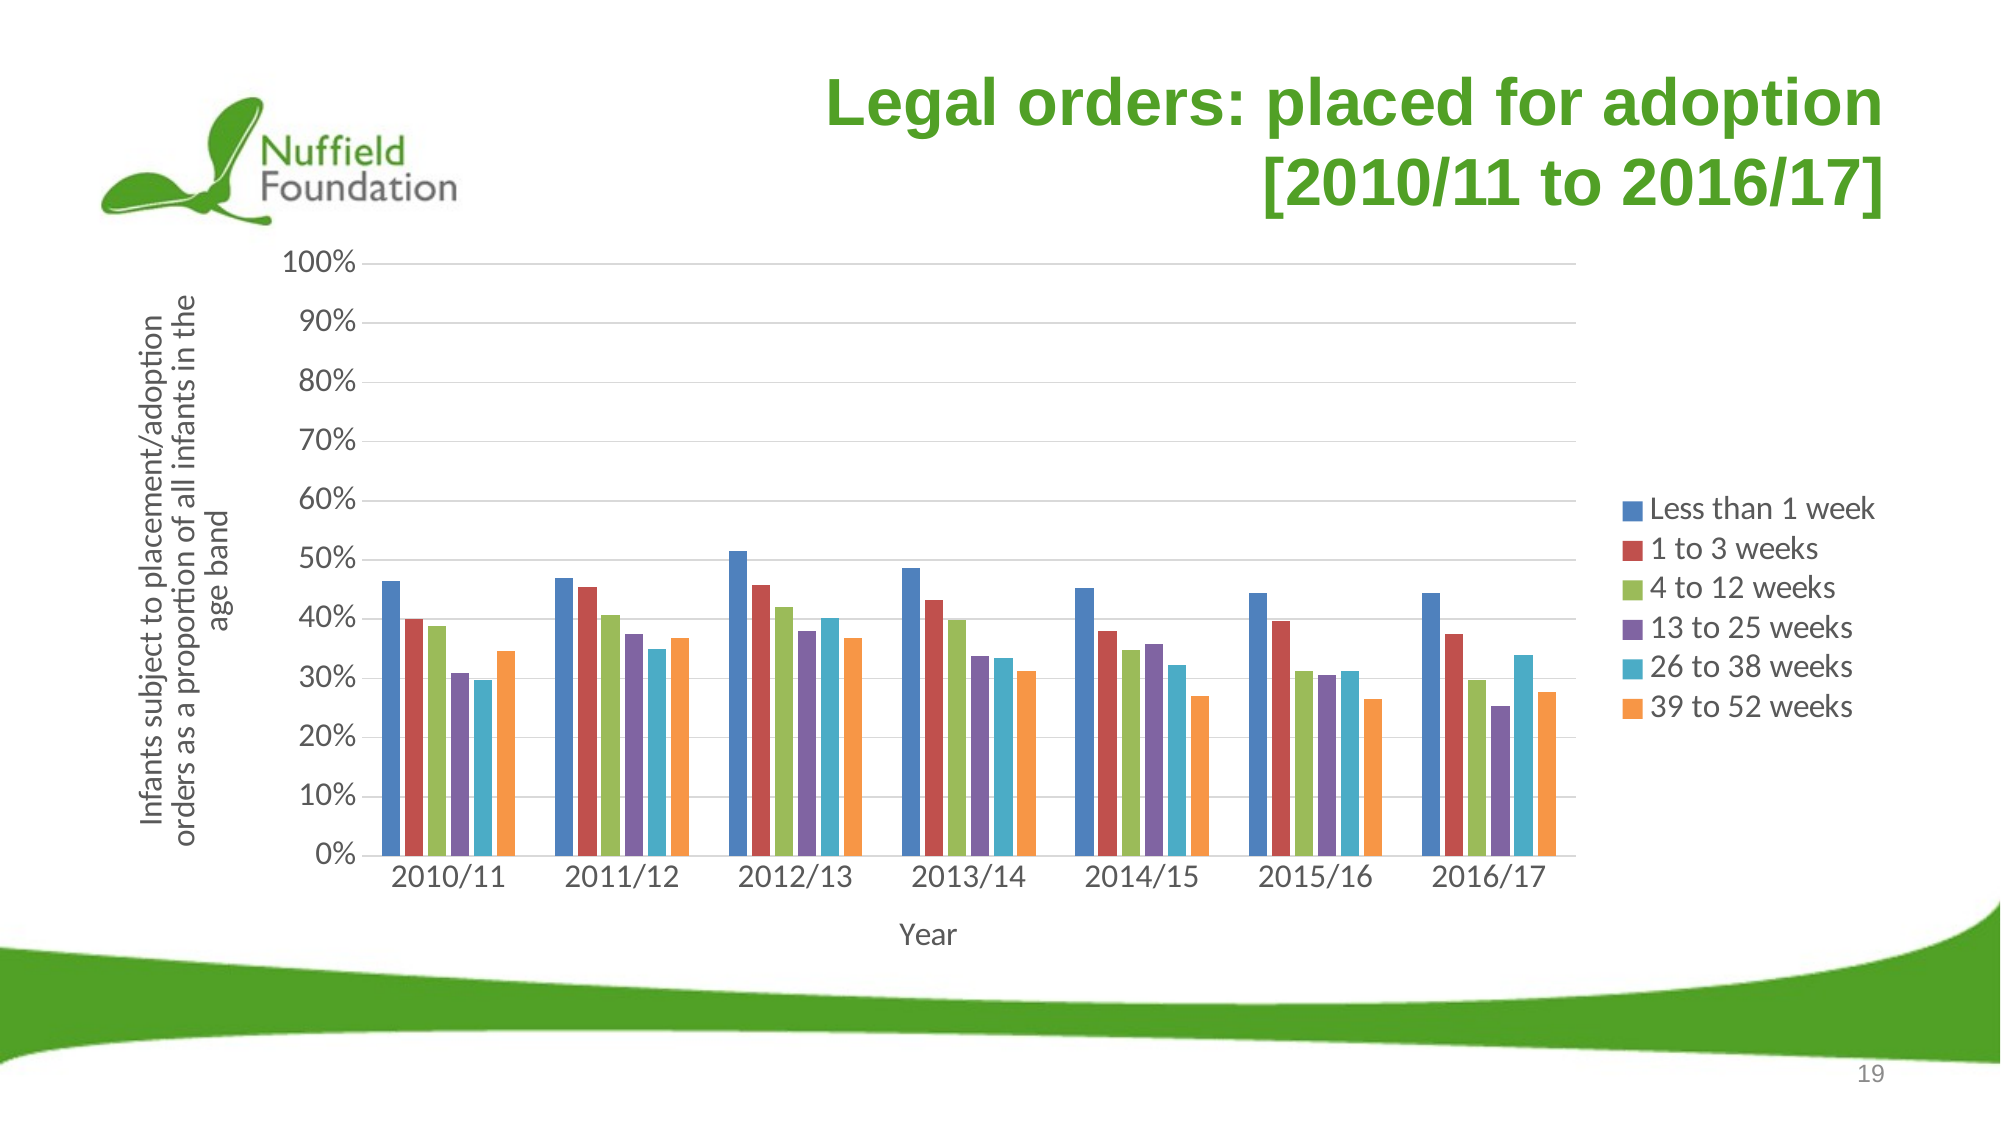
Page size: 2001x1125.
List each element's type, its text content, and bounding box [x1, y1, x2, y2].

chart [99, 232, 1901, 988]
slide_number 19 [1433, 1042, 1900, 1103]
picture [0, 0, 2001, 1125]
title Legal orders: placed for adoption [2010/11 to 2016/17] [99, 44, 1901, 229]
